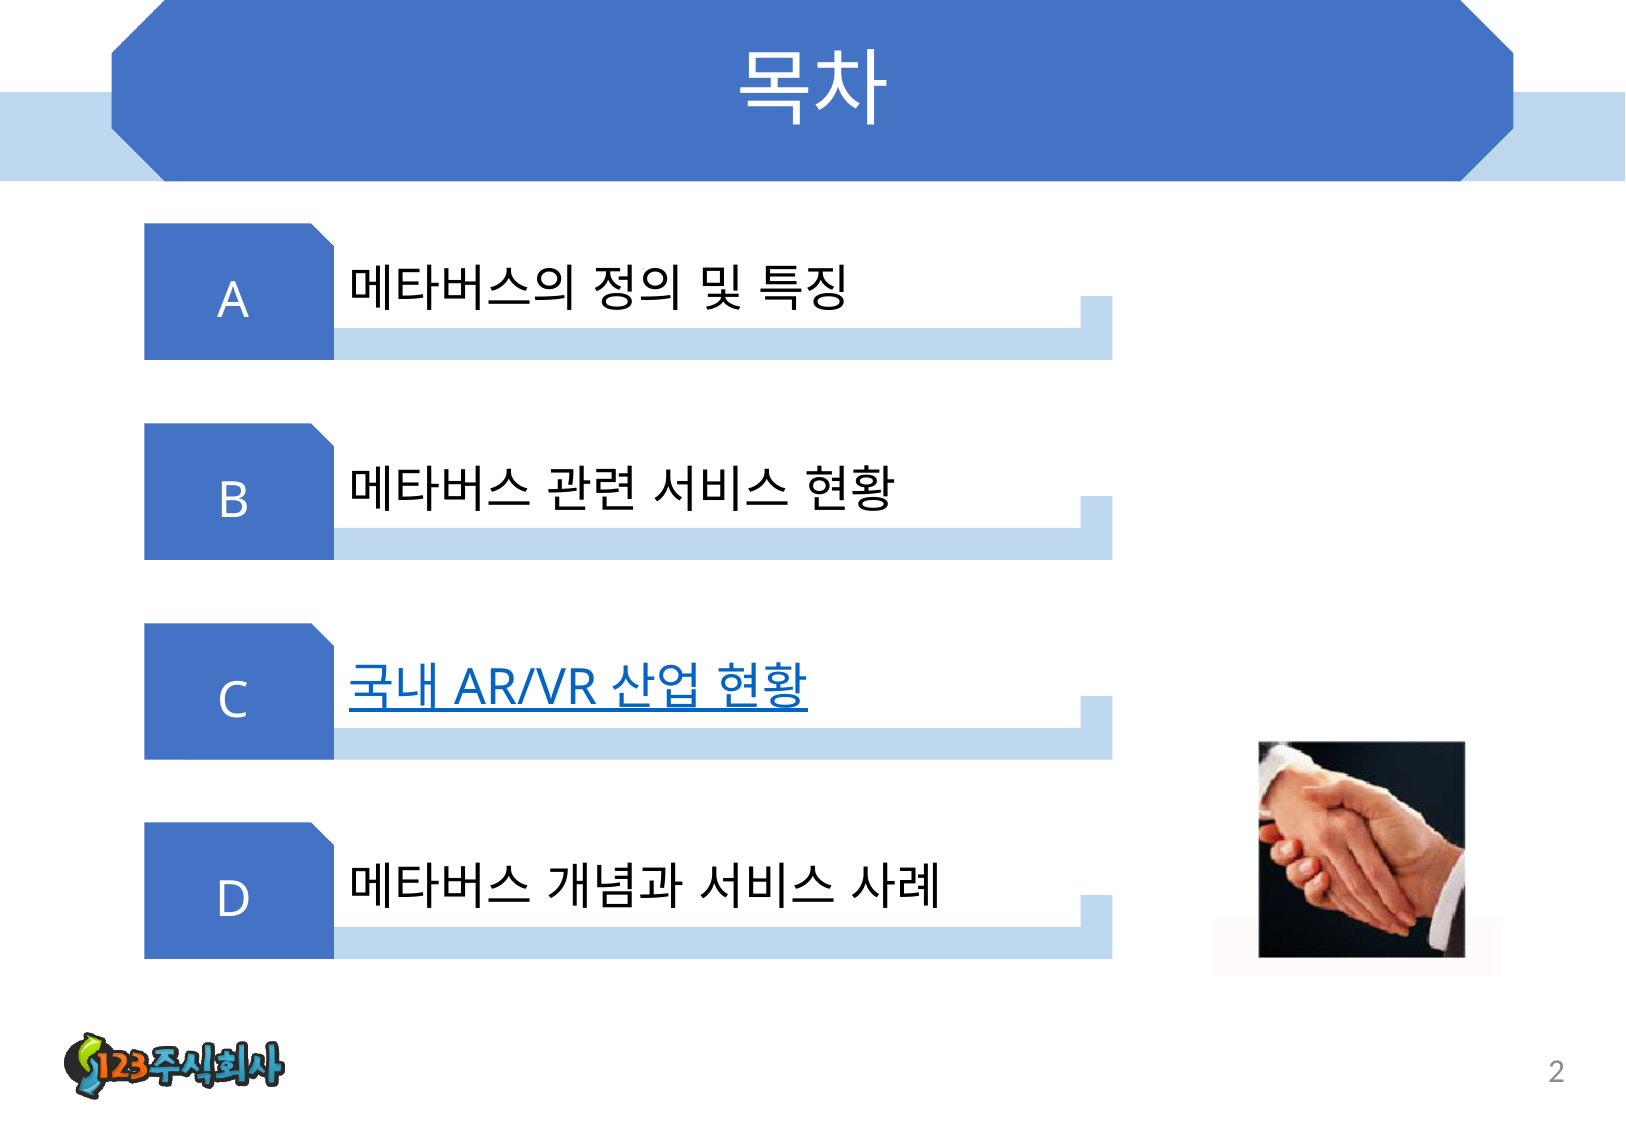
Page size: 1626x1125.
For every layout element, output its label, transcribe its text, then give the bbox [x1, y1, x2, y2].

text_box [335, 695, 1113, 761]
text_box [335, 295, 1113, 361]
text_box 메타버스 관련 서비스 현황 [333, 450, 1069, 525]
text_box [335, 894, 1113, 960]
title 목차 [111, 3, 1514, 182]
picture [1213, 722, 1502, 976]
picture [53, 1020, 295, 1110]
text_box 메타버스의 정의 및 특징 [333, 249, 1069, 325]
text_box B [143, 422, 335, 561]
text_box A [143, 222, 335, 361]
text_box C [143, 622, 335, 761]
text_box 국내 AR/VR 산업 현황 [333, 647, 1069, 735]
text_box 메타버스 개념과 서비스 사례 [333, 846, 1069, 922]
slide_number 2 [1214, 1039, 1580, 1100]
text_box [335, 495, 1113, 561]
text_box D [143, 821, 335, 960]
